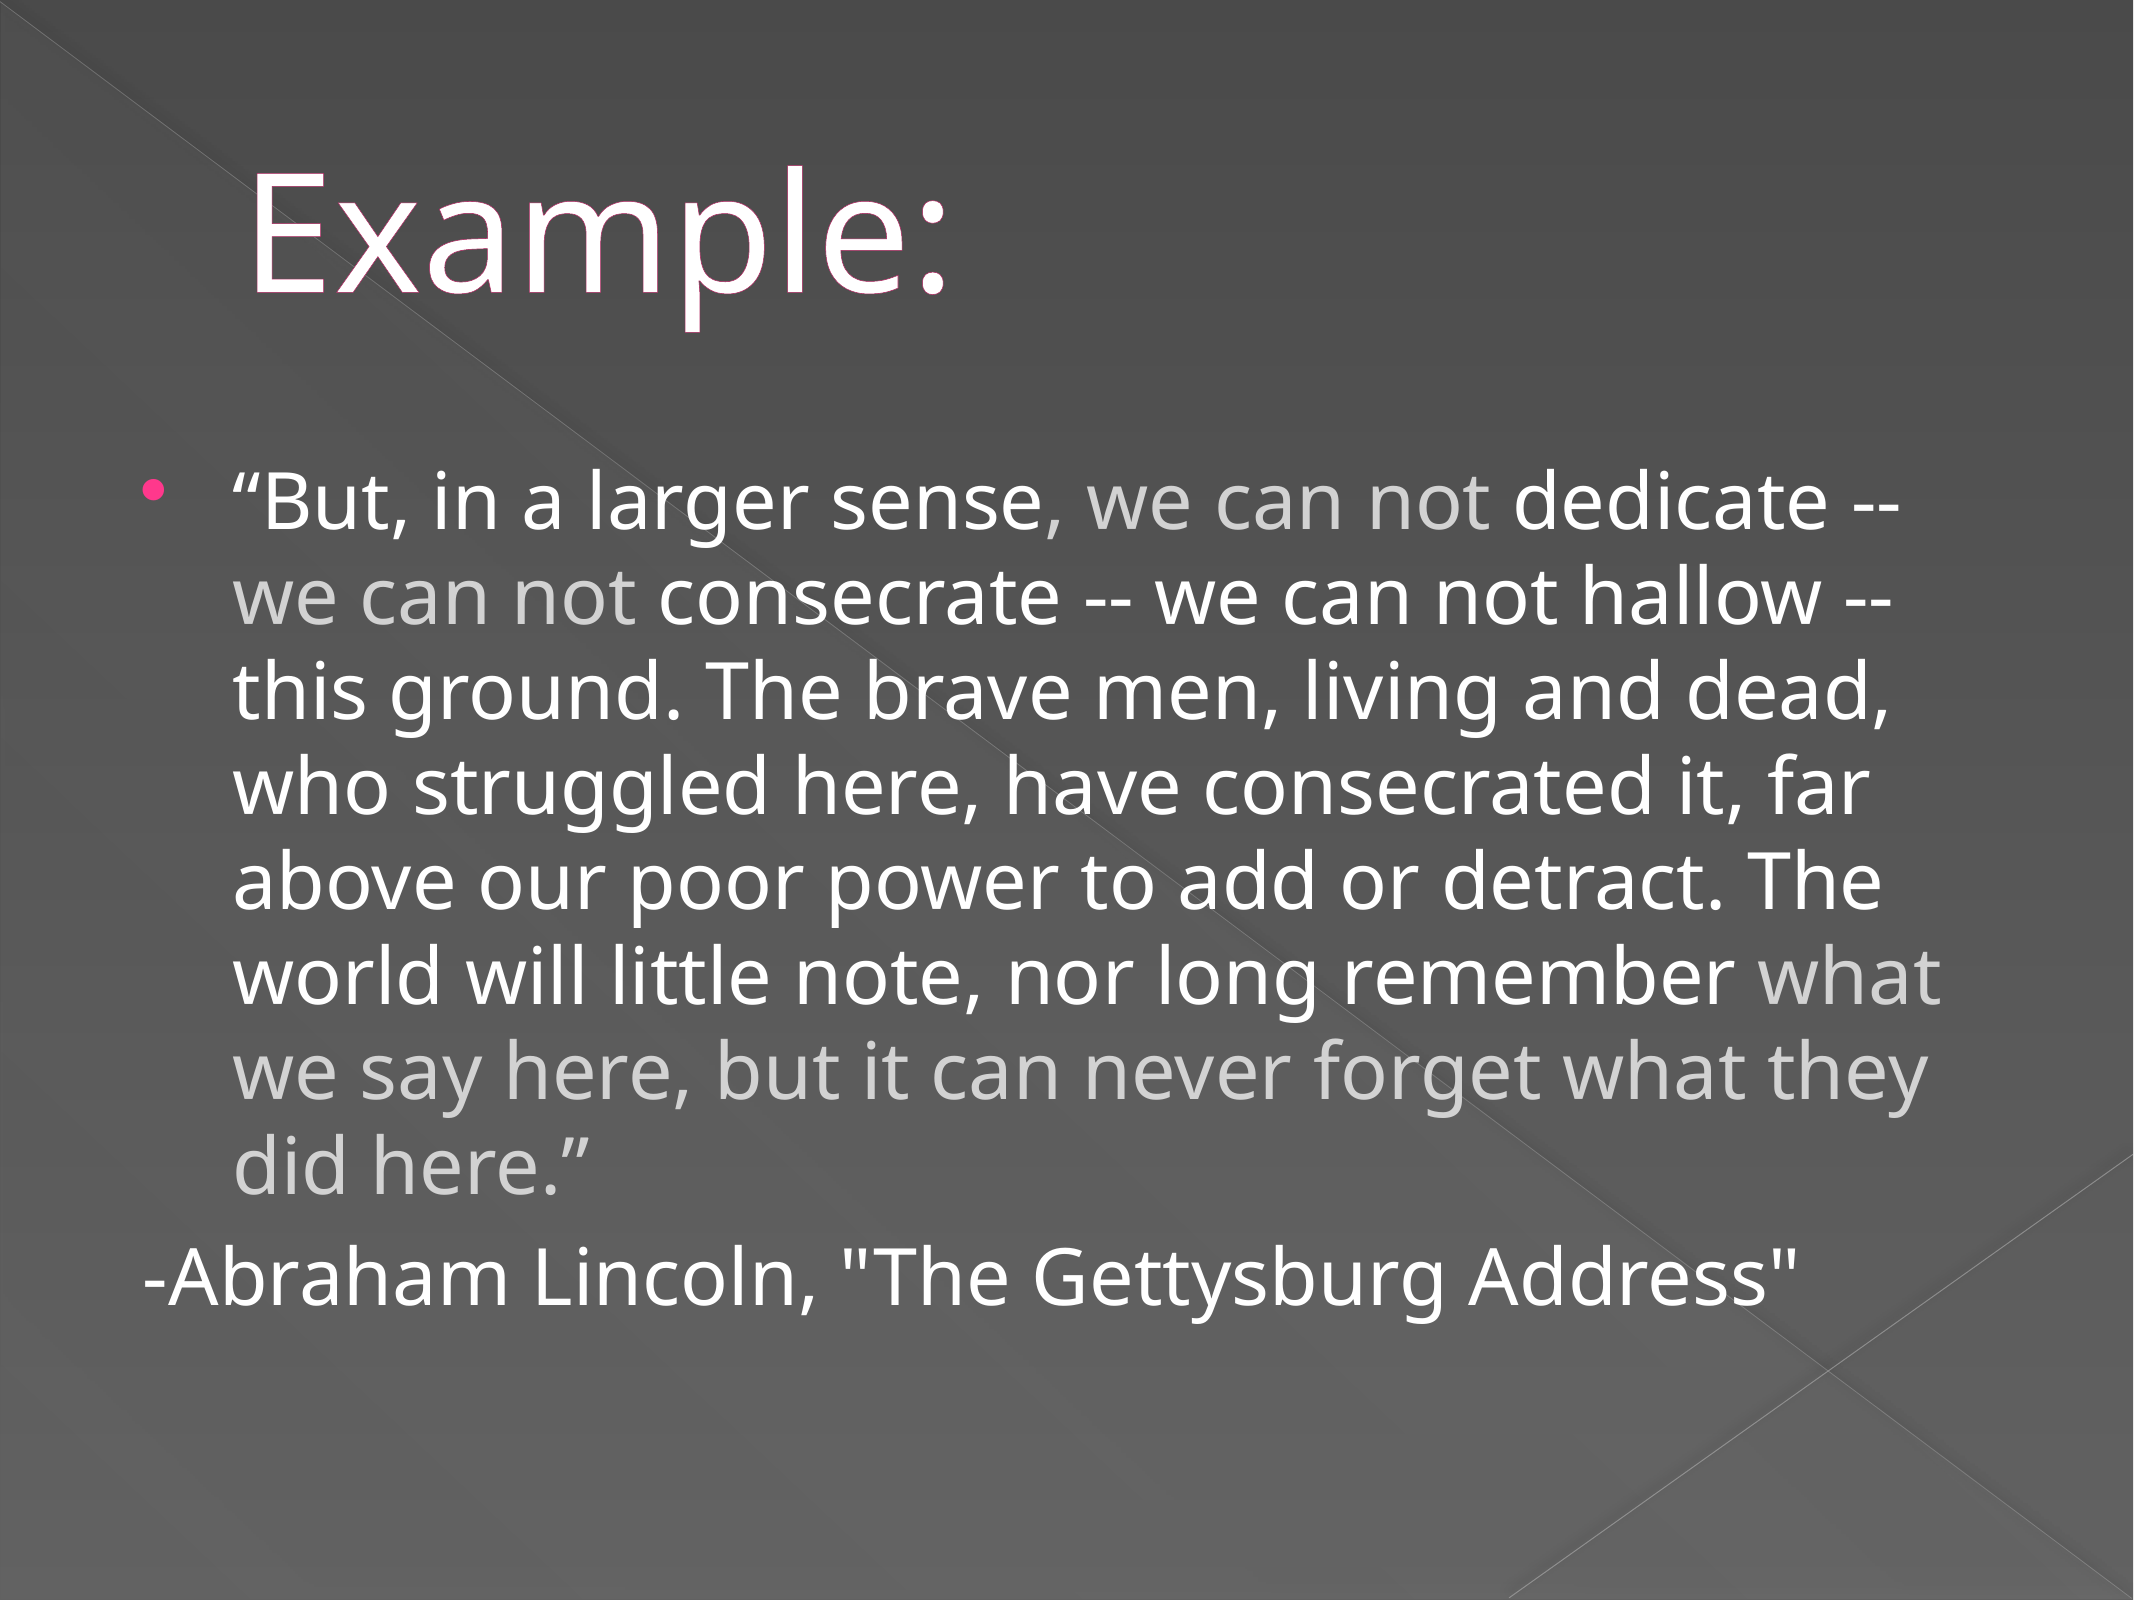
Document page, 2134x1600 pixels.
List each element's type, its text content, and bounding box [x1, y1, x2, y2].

title Example: [106, 62, 2027, 389]
list “But, in a larger sense, we can not dedicate -- we can not consecrate -- we can not hallow -- this ground. The brave men, living and dead, who struggled here, have consecrated it, far above our poor power to add or detract. The world will little note, nor long remember what we say here, but it can never forget what they did here.” -Abraham Lincoln, "The Gettysburg Address" [106, 439, 2027, 1506]
